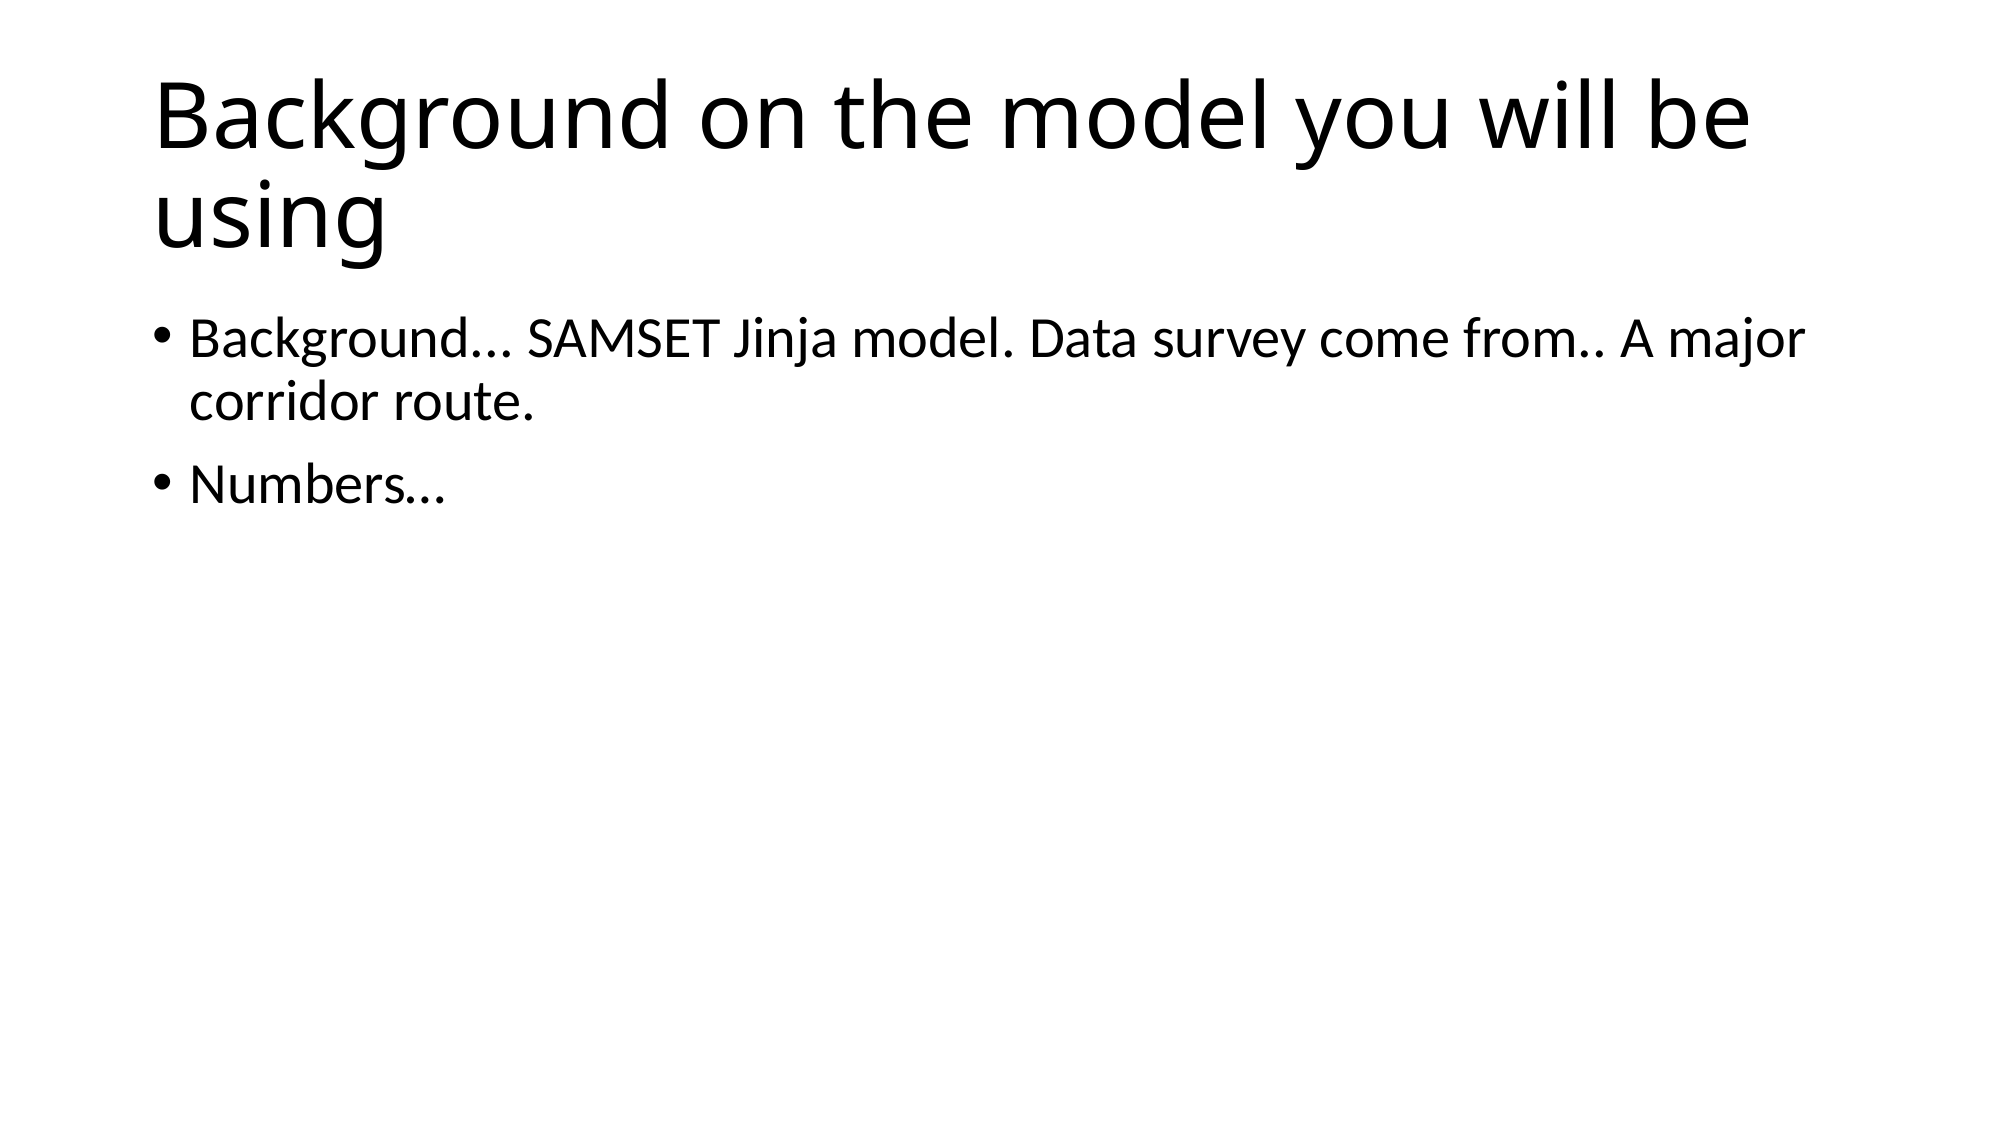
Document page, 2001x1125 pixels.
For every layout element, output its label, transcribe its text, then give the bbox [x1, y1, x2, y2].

title Background on the model you will be using [137, 59, 1863, 278]
list Background... SAMSET Jinja model. Data survey come from.. A major corridor route. Numbers… [137, 299, 1863, 1014]
